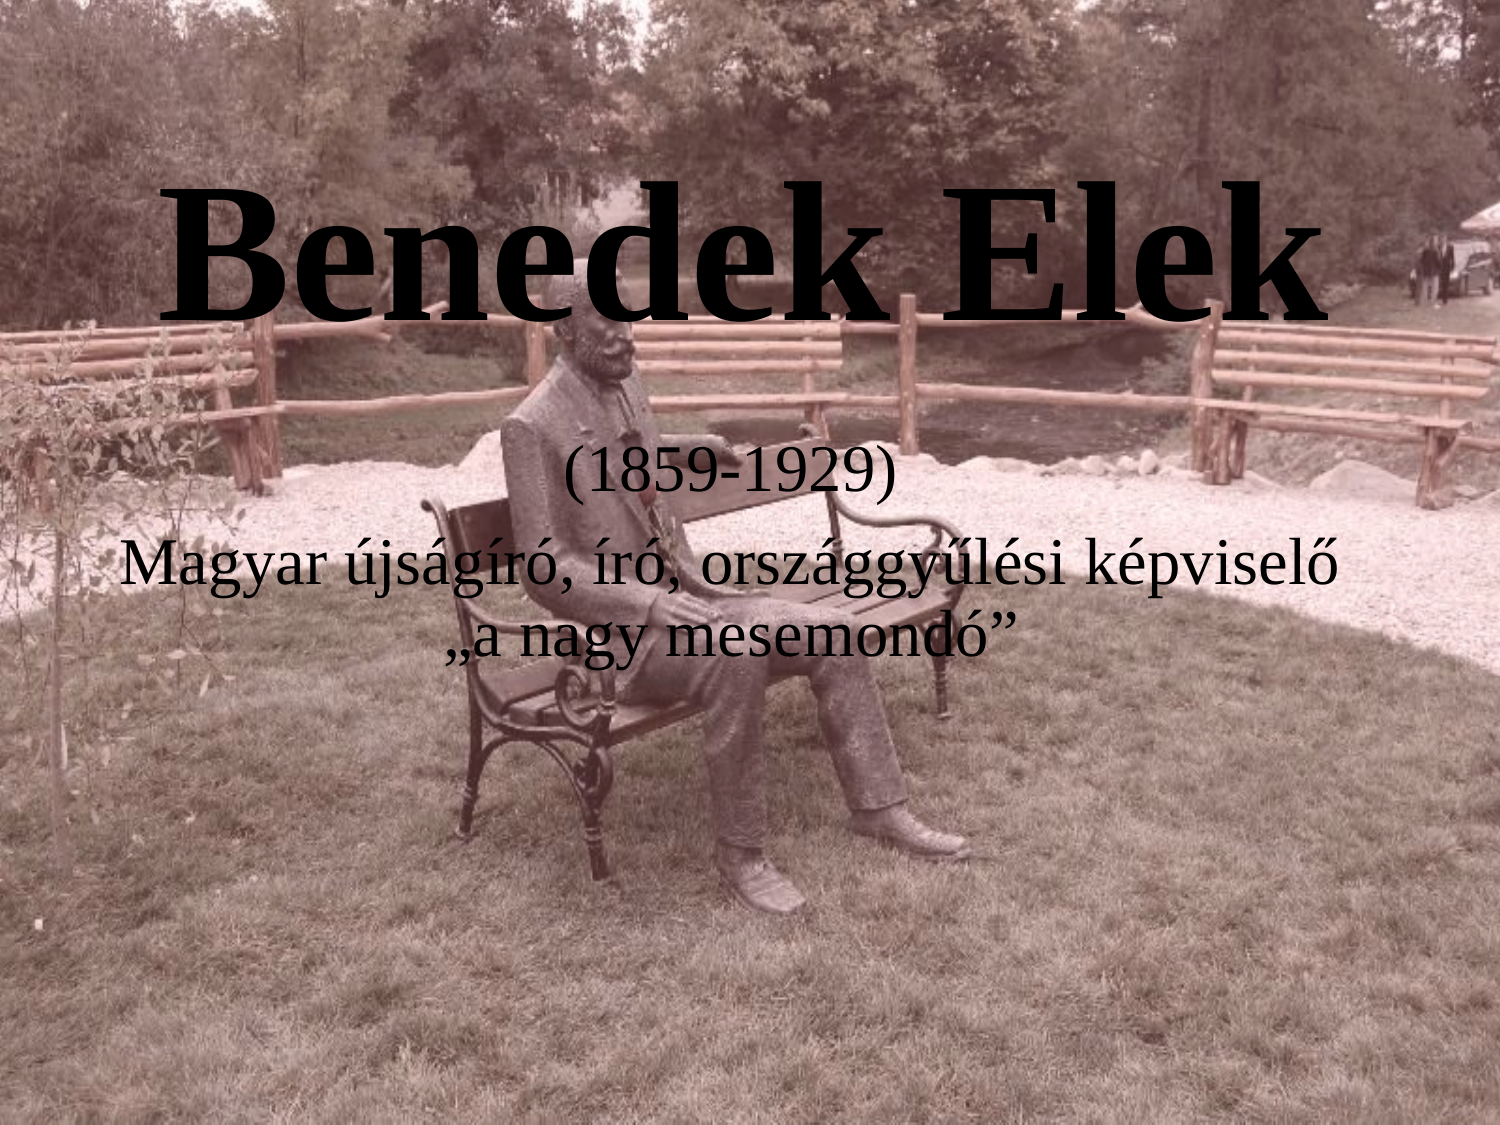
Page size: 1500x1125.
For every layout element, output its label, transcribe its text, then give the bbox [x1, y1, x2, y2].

title Benedek Elek [31, 140, 1457, 310]
subtitle (1859-1929) Magyar újságíró, író, országgyűlési képviselő „a nagy mesemondó” [93, 426, 1369, 699]
